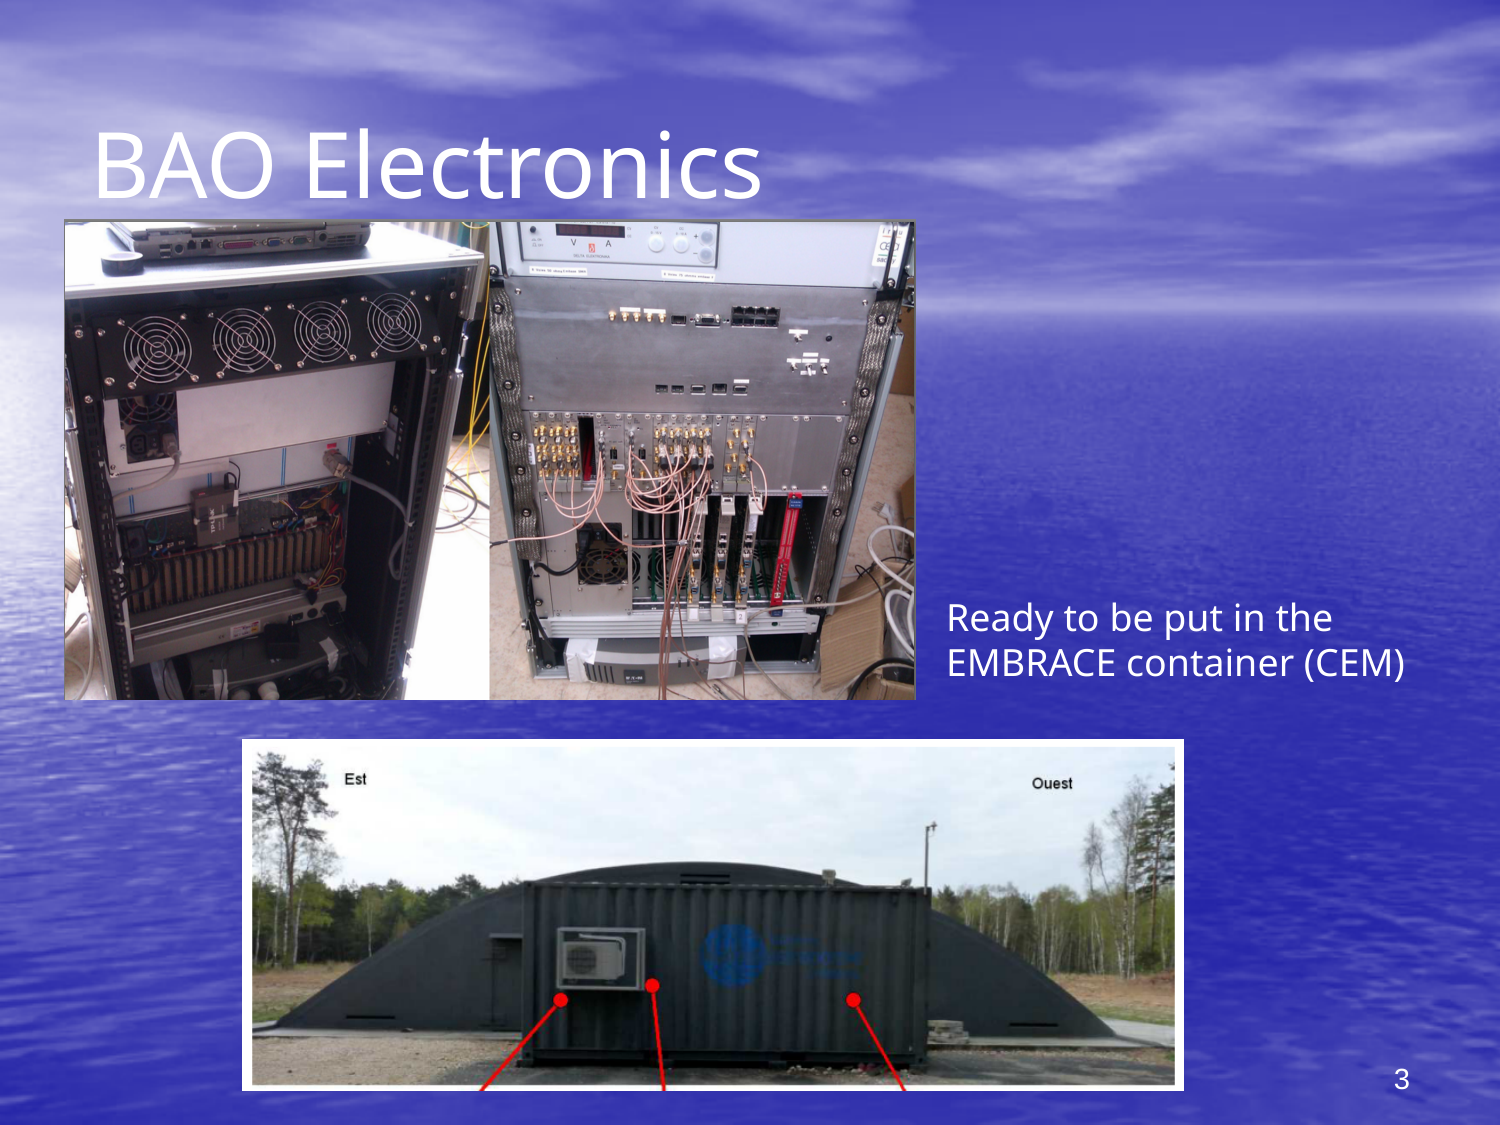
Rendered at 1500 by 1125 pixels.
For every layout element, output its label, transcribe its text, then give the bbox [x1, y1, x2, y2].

title BAO Electronics [74, 47, 1426, 276]
slide_number 3 [1074, 1024, 1426, 1103]
picture [64, 219, 916, 700]
picture [241, 739, 1185, 1092]
text_box Ready to be put in the EMBRACE container (CEM) [931, 586, 1420, 691]
